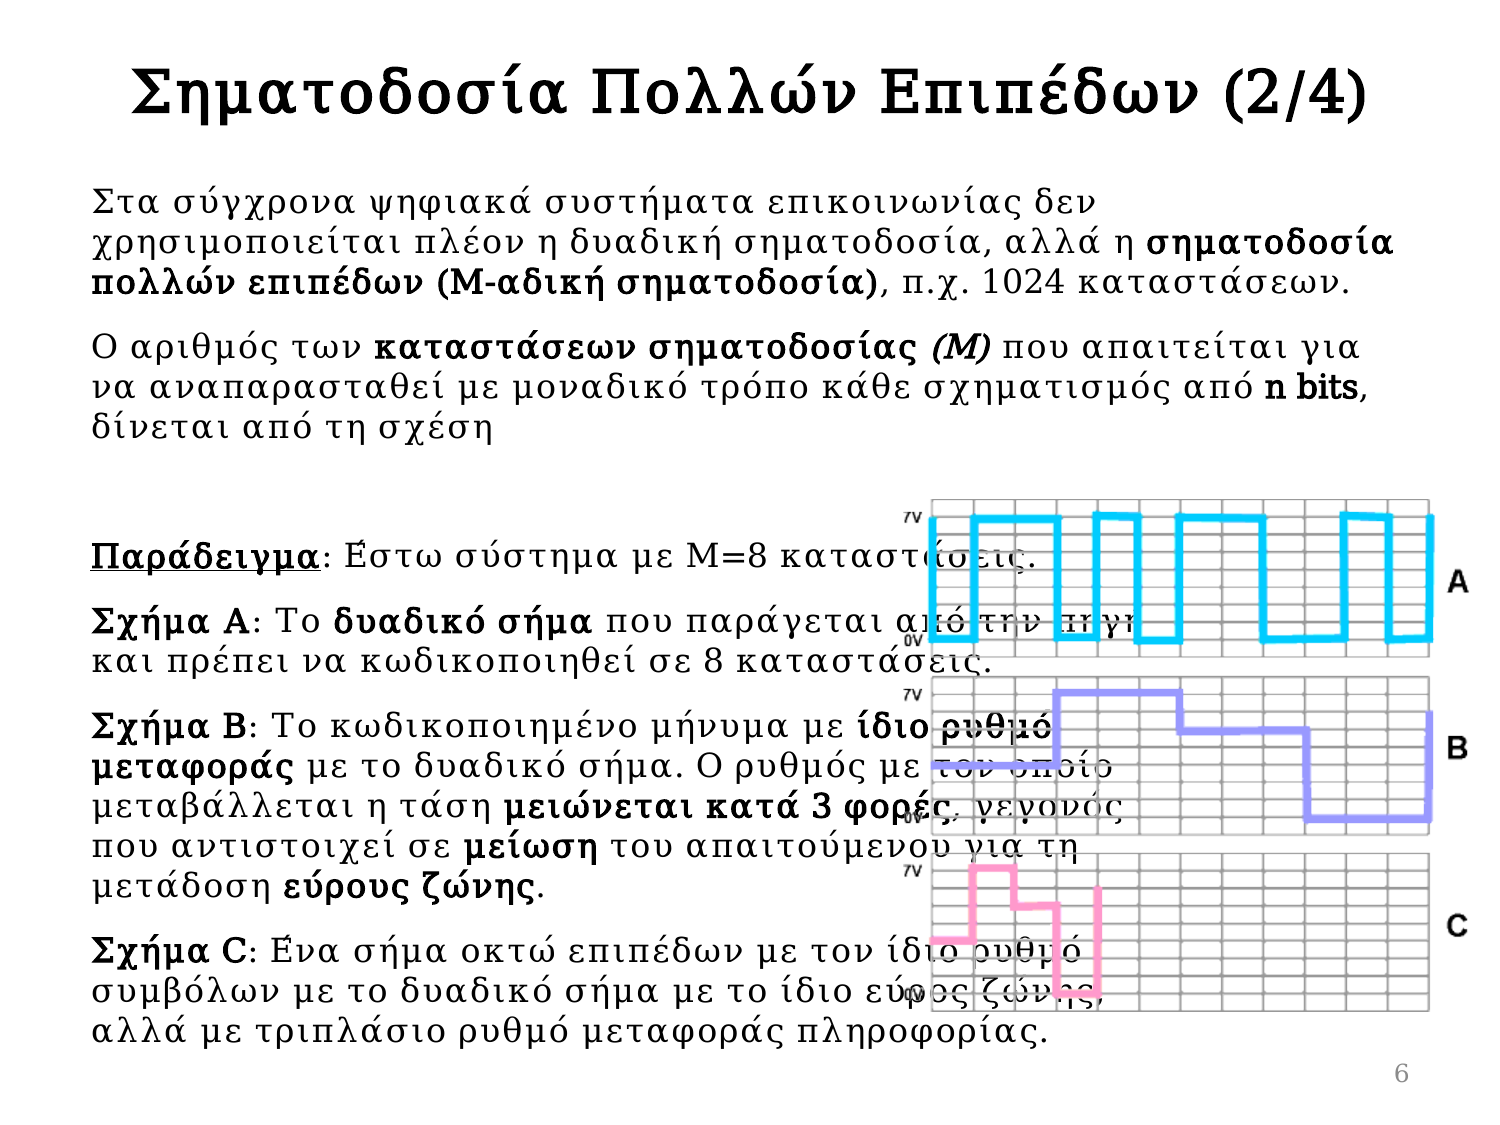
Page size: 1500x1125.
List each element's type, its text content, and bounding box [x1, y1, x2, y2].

slide_number 6 [1222, 1042, 1425, 1103]
title Σηματοδοσία Πολλών Επιπέδων (2/4) [75, 19, 1425, 159]
picture [903, 499, 1471, 1012]
